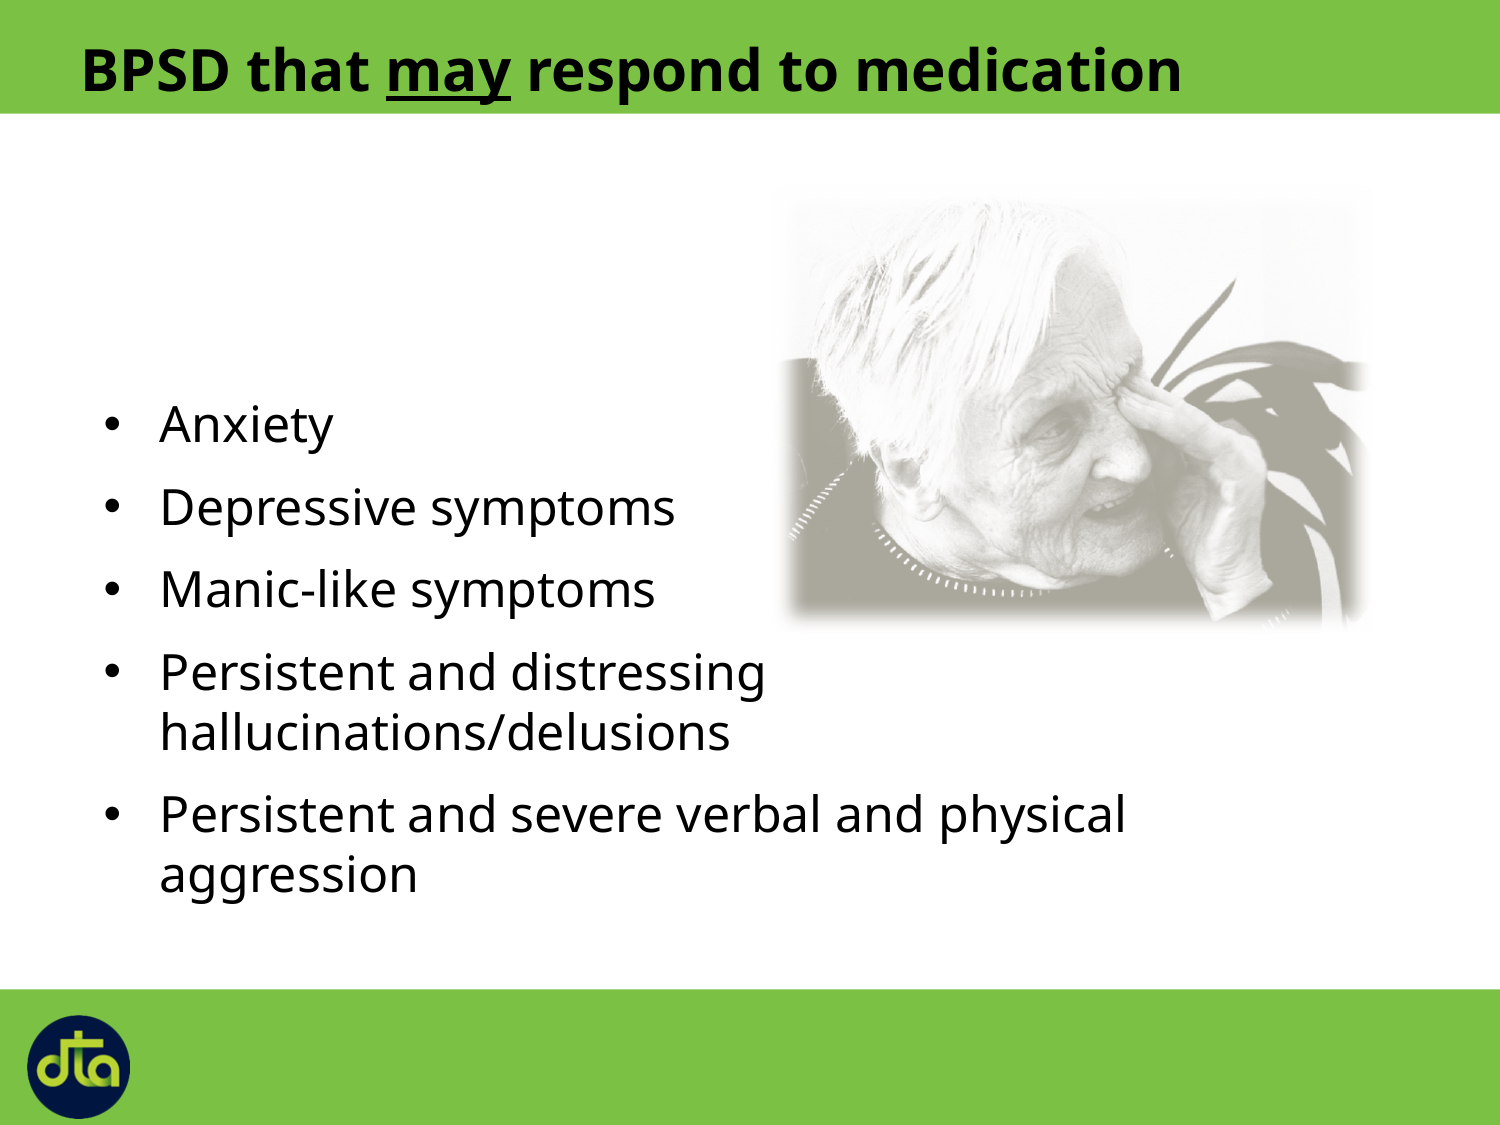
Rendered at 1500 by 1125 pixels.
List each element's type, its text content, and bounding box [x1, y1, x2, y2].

picture [27, 1015, 131, 1120]
picture [773, 184, 1373, 634]
text_box BPSD that may respond to medication [0, 14, 1306, 122]
text_box Anxiety Depressive symptoms Manic-like symptoms Persistent and distressing hallucinations/delusions Persistent and severe verbal and physical aggression [88, 385, 1288, 929]
